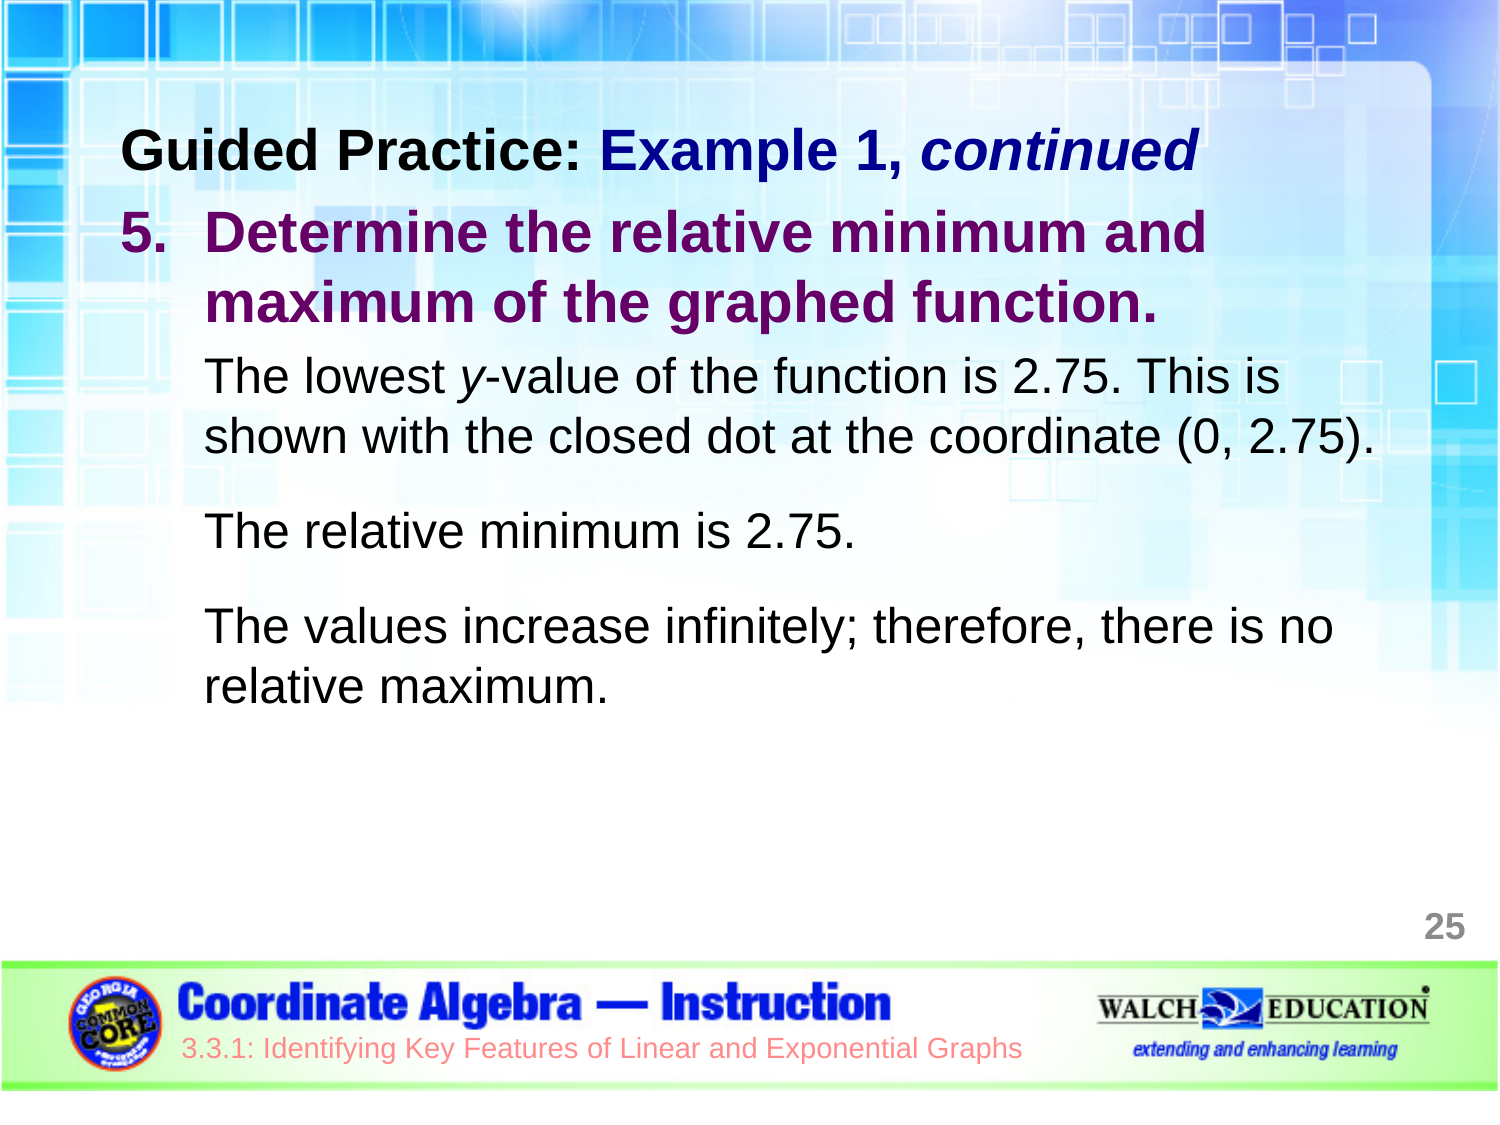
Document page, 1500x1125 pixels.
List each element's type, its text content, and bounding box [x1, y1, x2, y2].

slide_number 25 [1361, 901, 1481, 949]
footer 3.3.1: Identifying Key Features of Linear and Exponential Graphs [166, 1024, 1080, 1069]
subtitle Guided Practice: Example 1, continued Determine the relative minimum and maximum of the graphed function. The lowest y-value of the function is 2.75. This is shown with the closed dot at the coordinate (0, 2.75). The relative minimum is 2.75. The values increase infinitely; therefore, there is no relative maximum. [105, 105, 1394, 925]
picture [1, 0, 1500, 1091]
